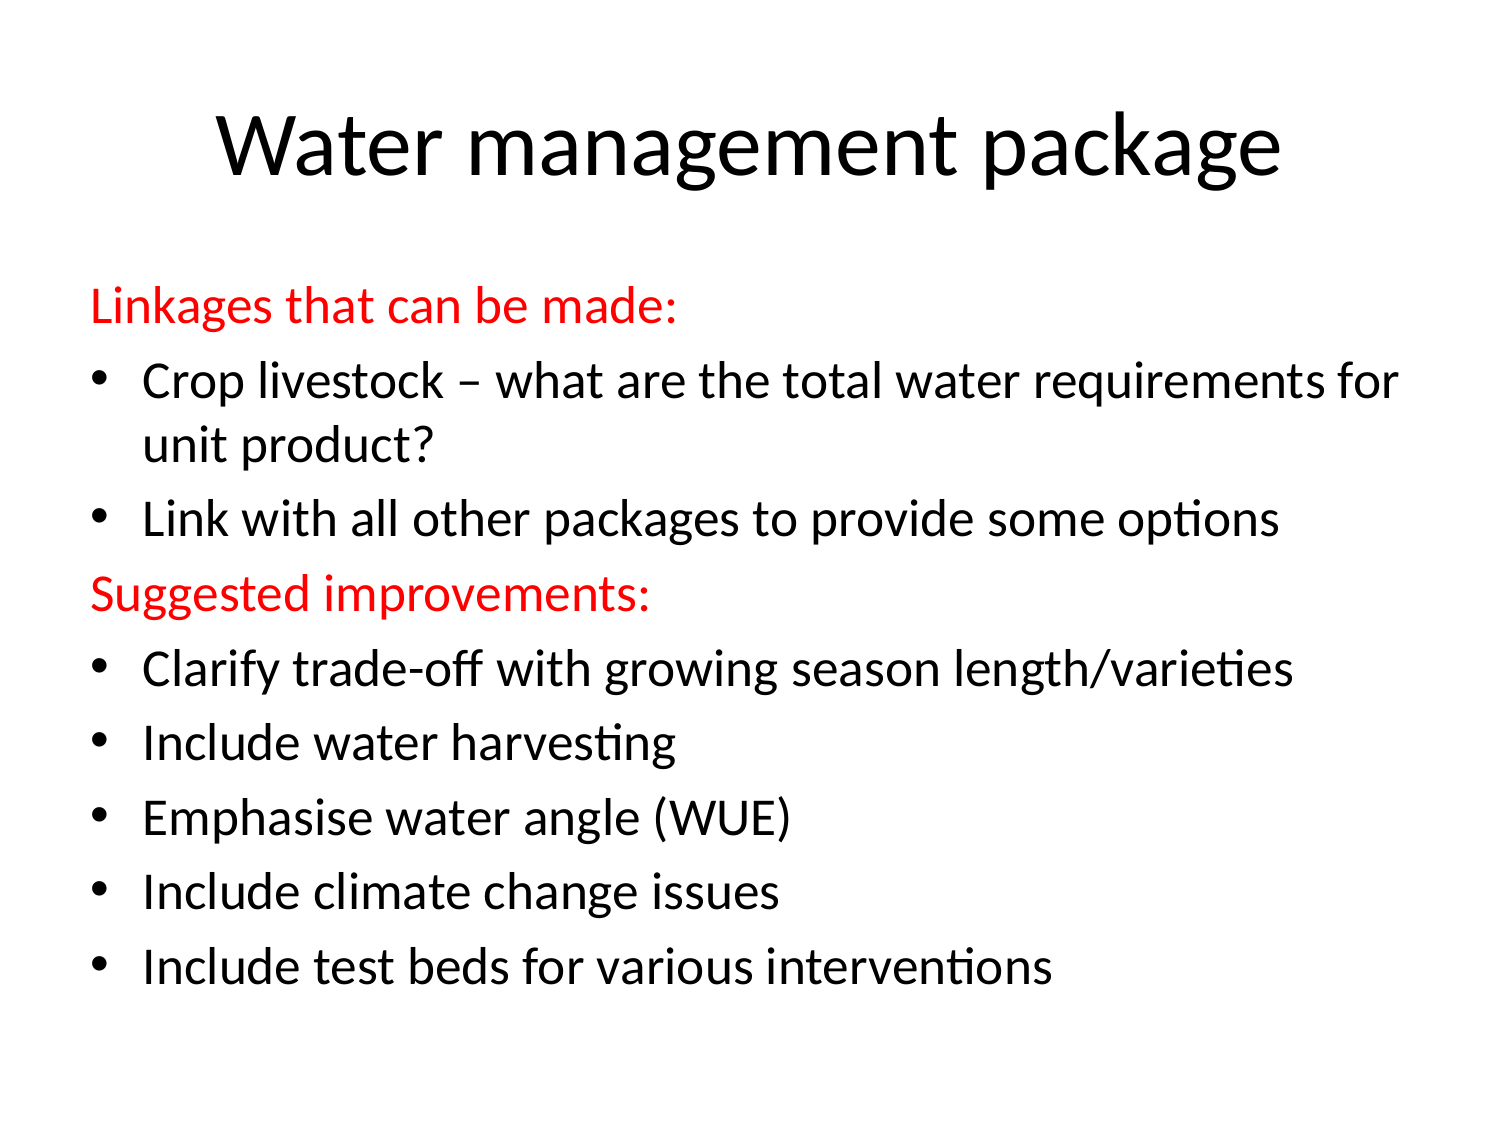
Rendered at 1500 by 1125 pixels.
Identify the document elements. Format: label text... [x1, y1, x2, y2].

title Water management package [75, 45, 1425, 233]
list Linkages that can be made: Crop livestock – what are the total water requirements for unit product? Link with all other packages to provide some options Suggested improvements: Clarify trade-off with growing season length/varieties Include water harvesting Emphasise water angle (WUE) Include climate change issues Include test beds for various interventions [75, 262, 1425, 1005]
